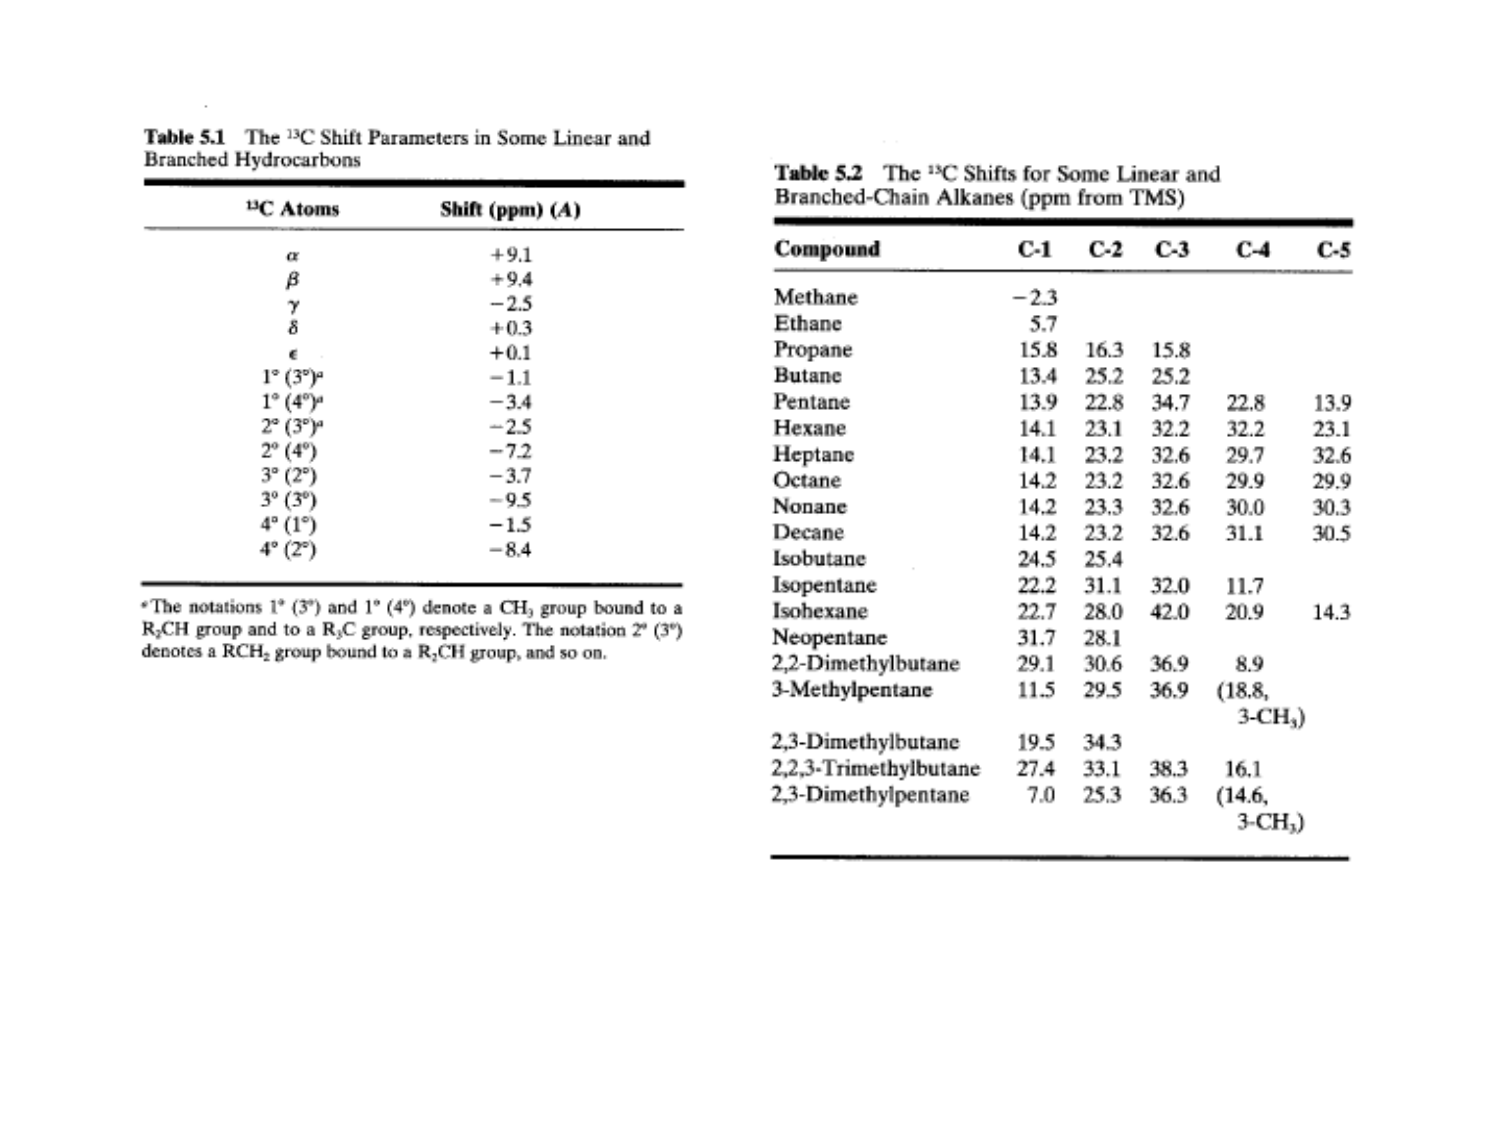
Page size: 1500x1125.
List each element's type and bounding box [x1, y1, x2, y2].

picture [750, 136, 1368, 894]
picture [123, 102, 713, 688]
